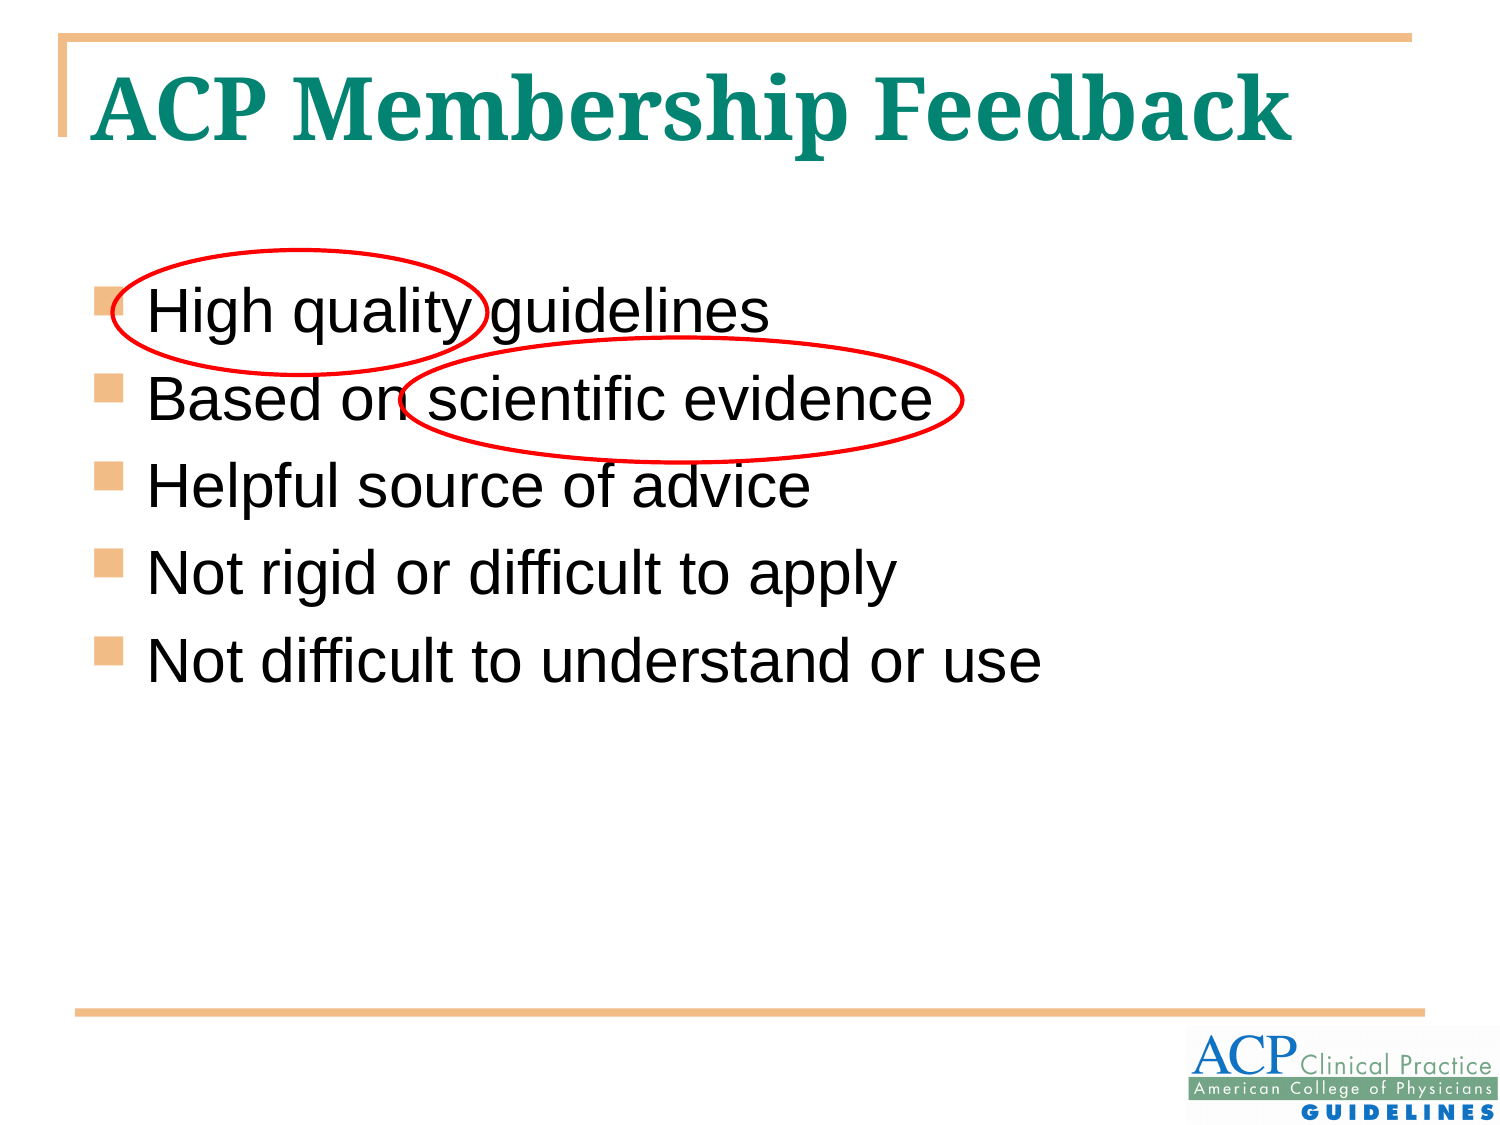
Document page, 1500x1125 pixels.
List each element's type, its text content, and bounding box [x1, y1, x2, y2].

text_box [397, 335, 965, 465]
text_box [110, 247, 490, 378]
picture [1187, 1026, 1500, 1125]
title ACP Membership Feedback [74, 45, 1426, 233]
list High quality guidelines Based on scientific evidence Helpful source of advice Not rigid or difficult to apply Not difficult to understand or use [74, 262, 1426, 1006]
